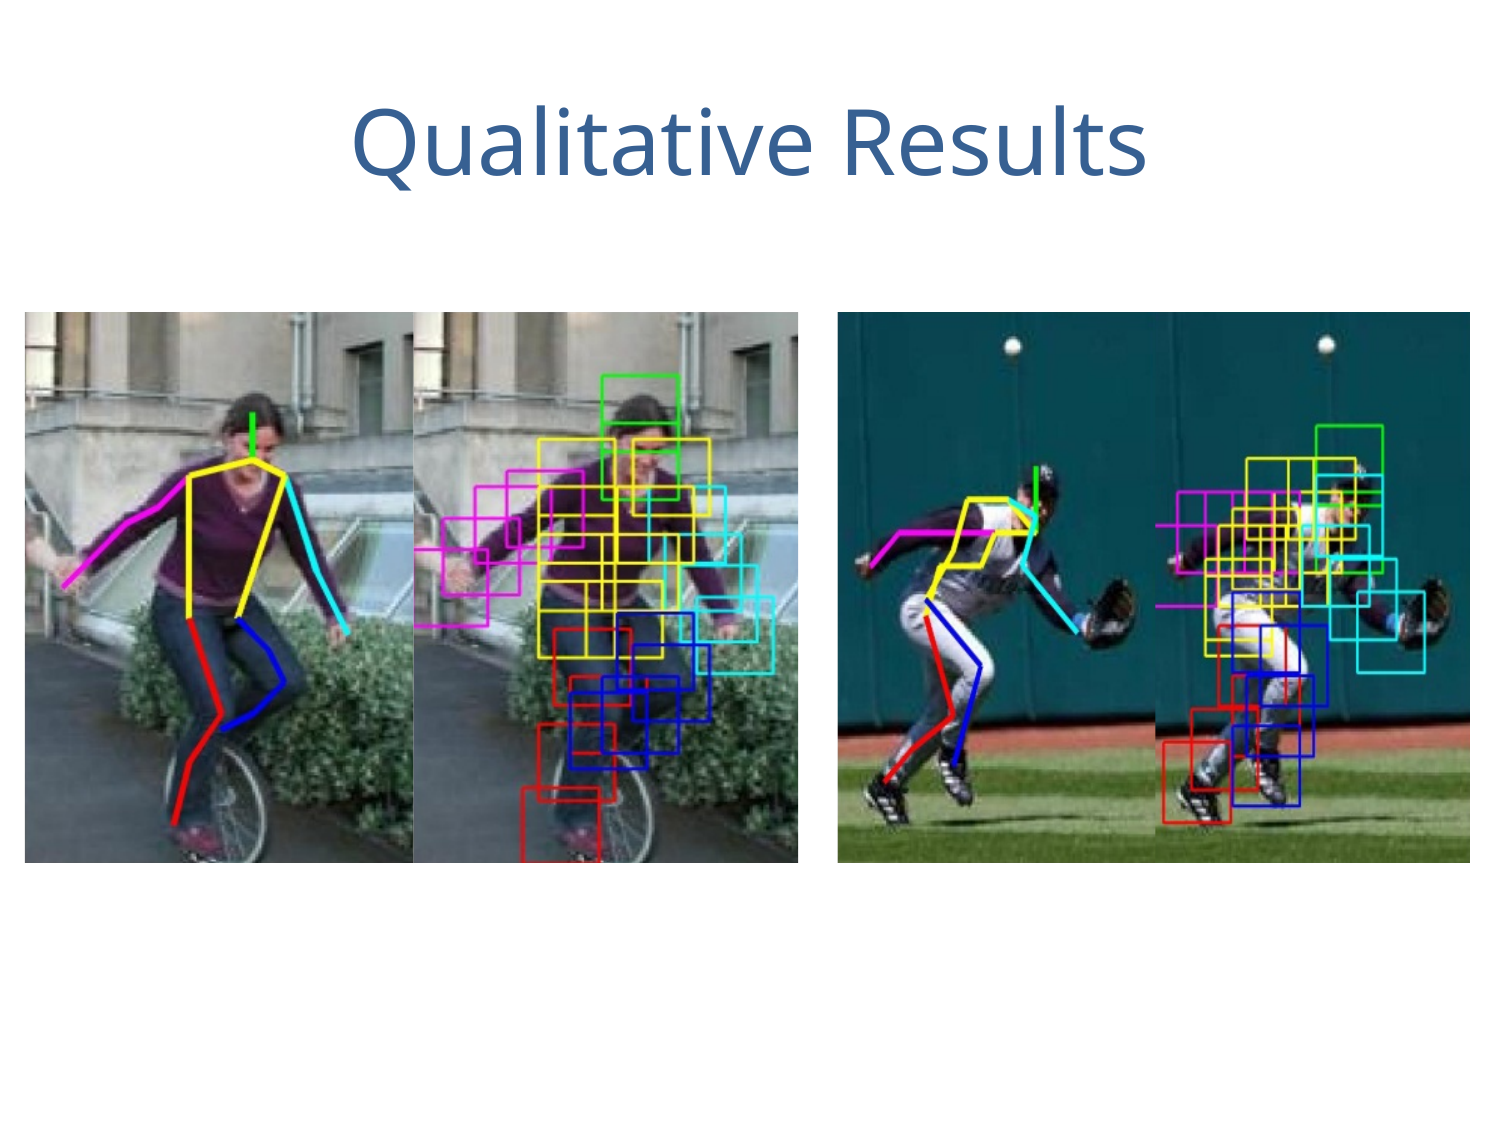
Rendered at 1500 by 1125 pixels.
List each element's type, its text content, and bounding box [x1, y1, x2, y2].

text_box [24, 312, 799, 863]
title Qualitative Results [75, 45, 1425, 233]
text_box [837, 312, 1471, 863]
